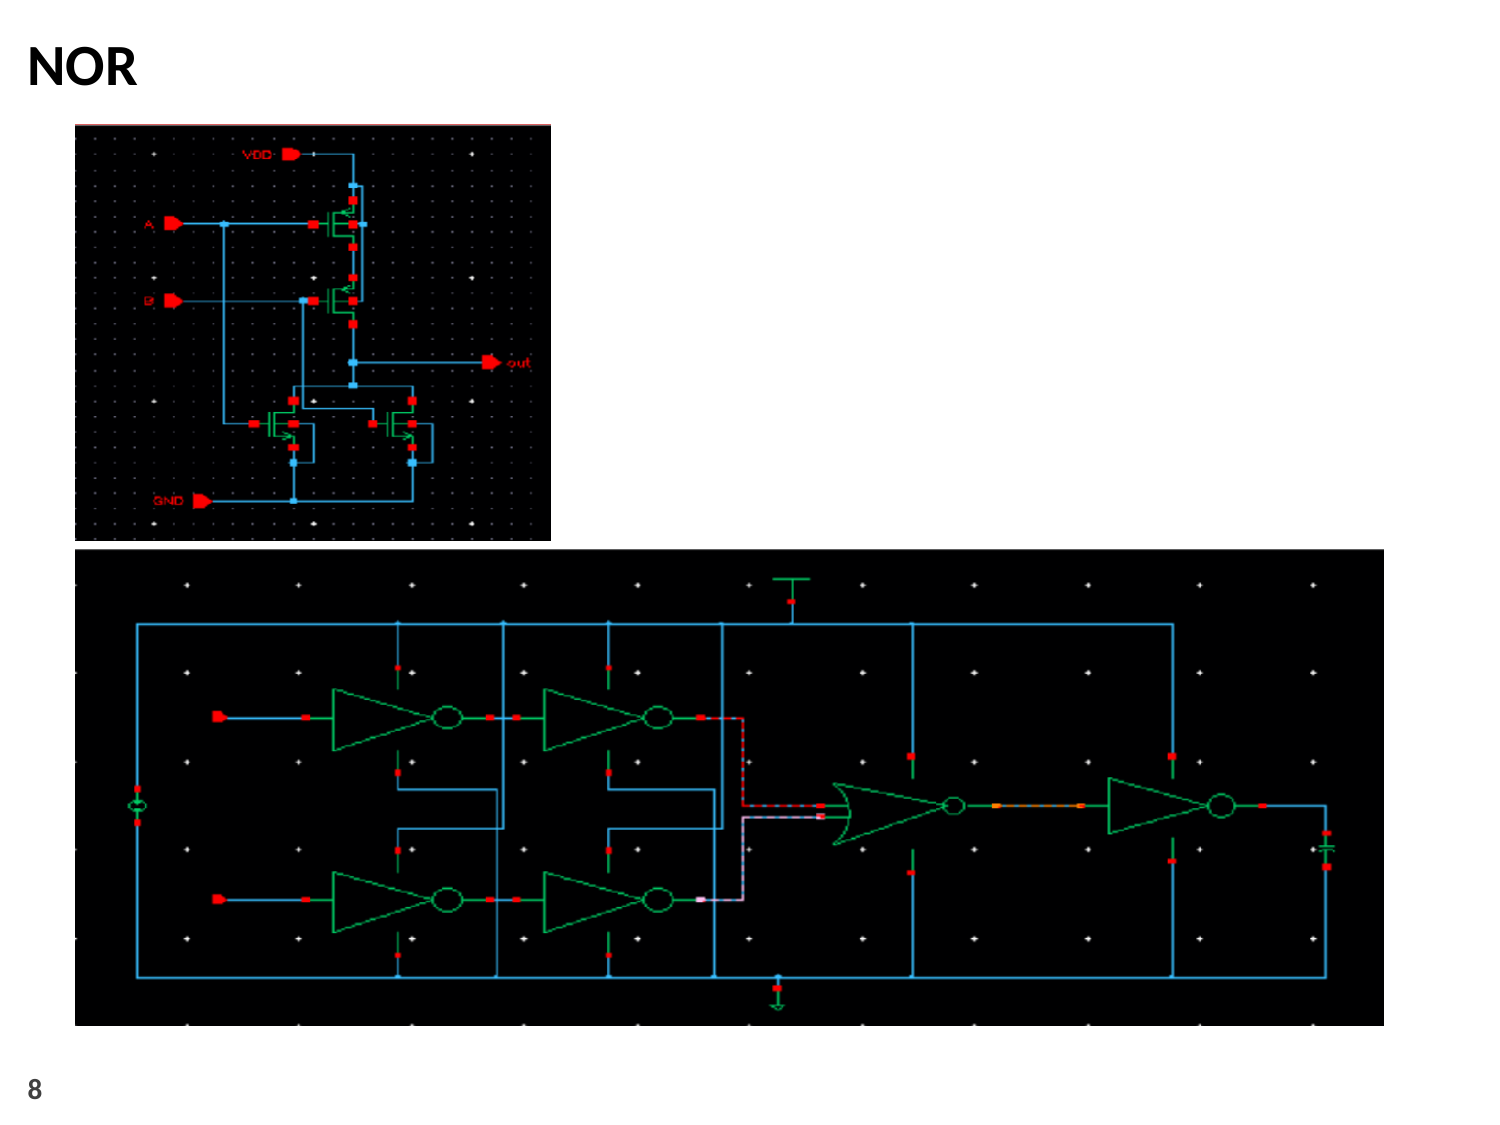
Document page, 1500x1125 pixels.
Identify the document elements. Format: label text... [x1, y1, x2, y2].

picture [75, 124, 552, 541]
picture [75, 549, 1384, 1026]
slide_number 8 [12, 1052, 363, 1113]
title NOR [12, 19, 1493, 105]
